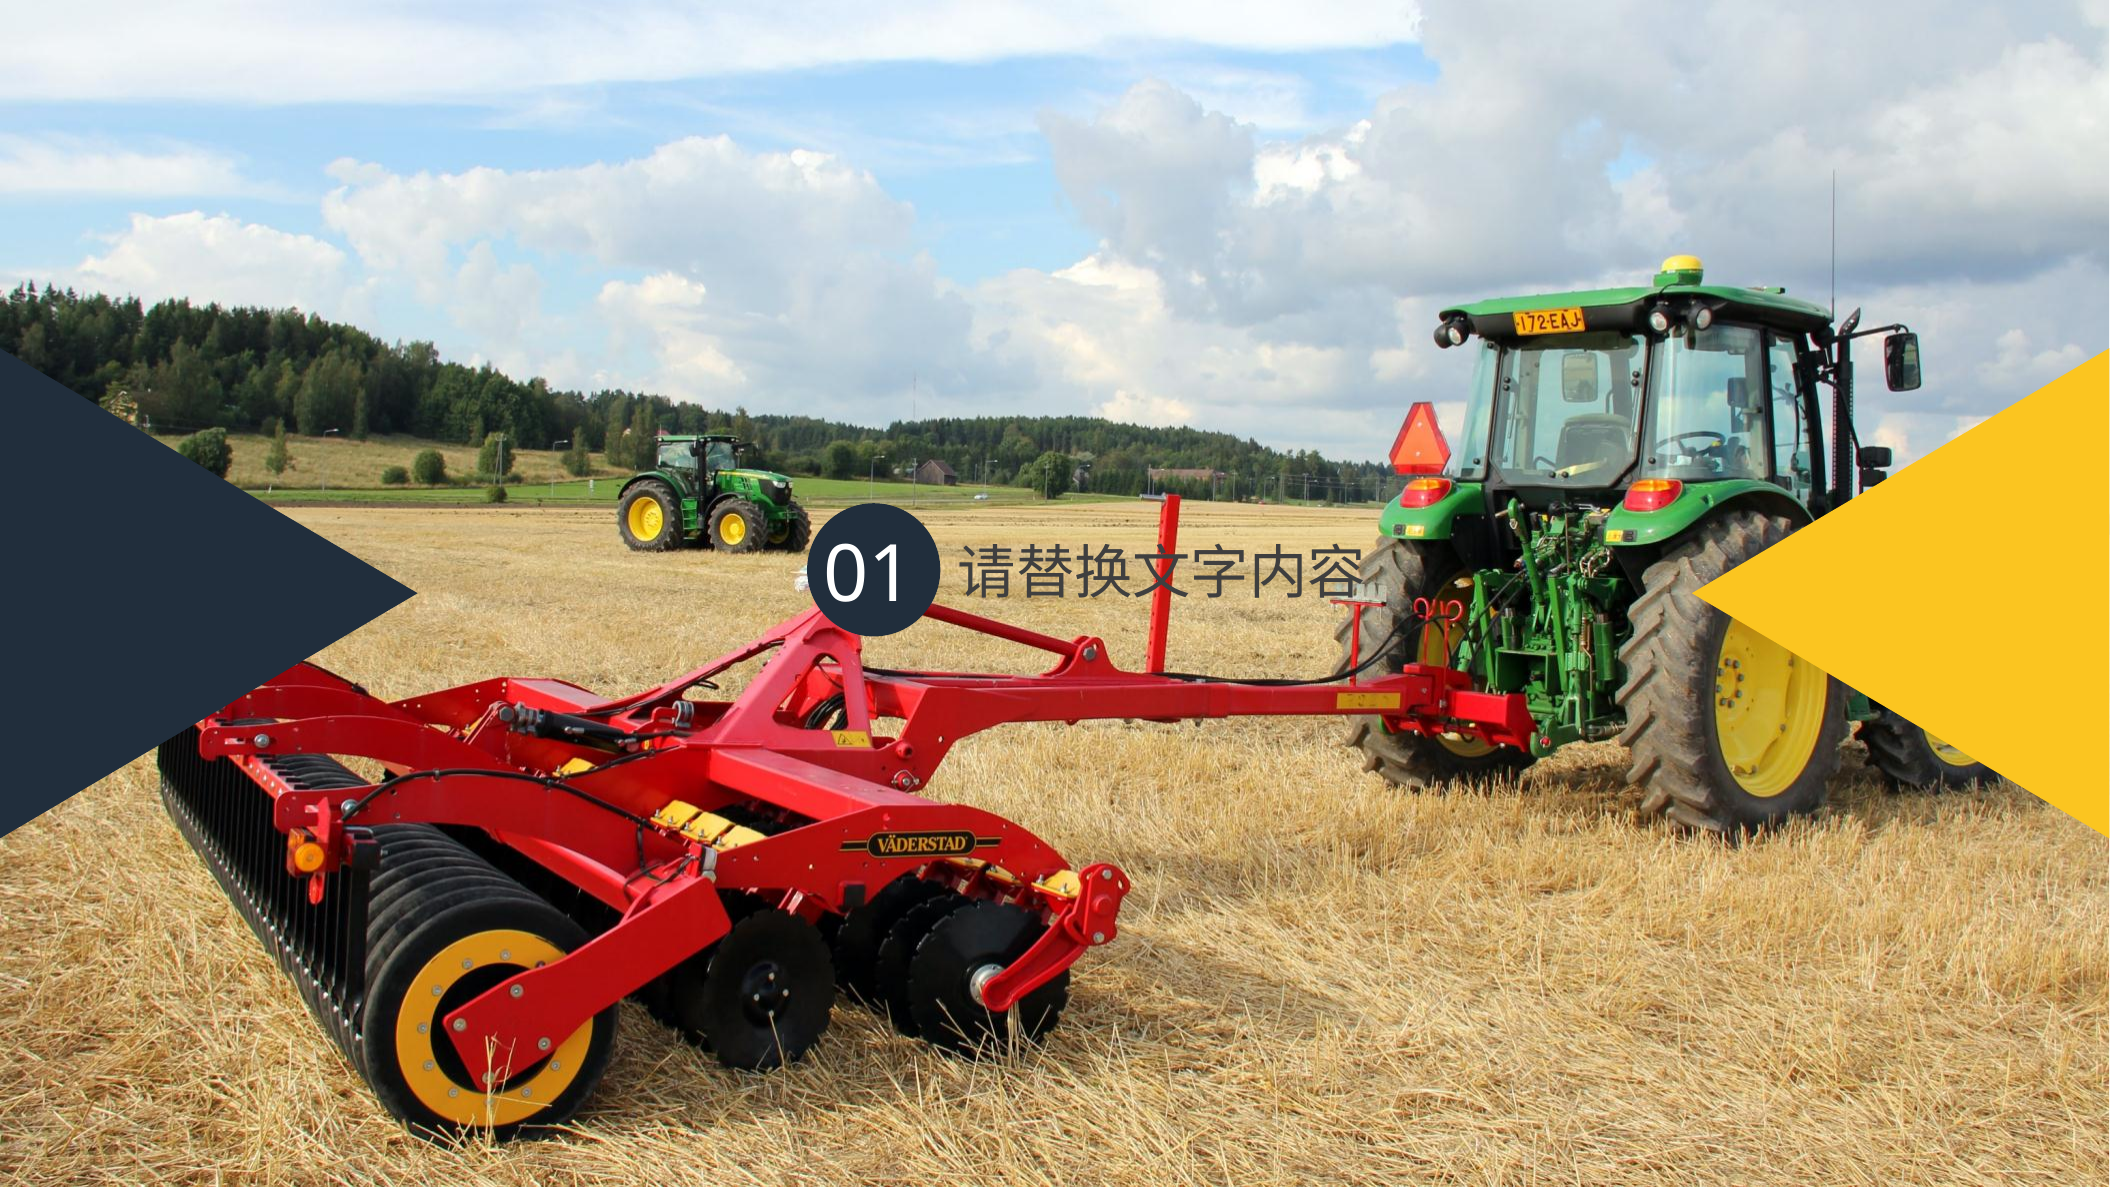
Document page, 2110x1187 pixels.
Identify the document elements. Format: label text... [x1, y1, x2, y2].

text_box [1689, 346, 2110, 840]
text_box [806, 503, 941, 637]
text_box 请替换文字内容 [942, 527, 1381, 613]
text_box [0, 346, 420, 840]
text_box [0, 0, 2110, 1187]
